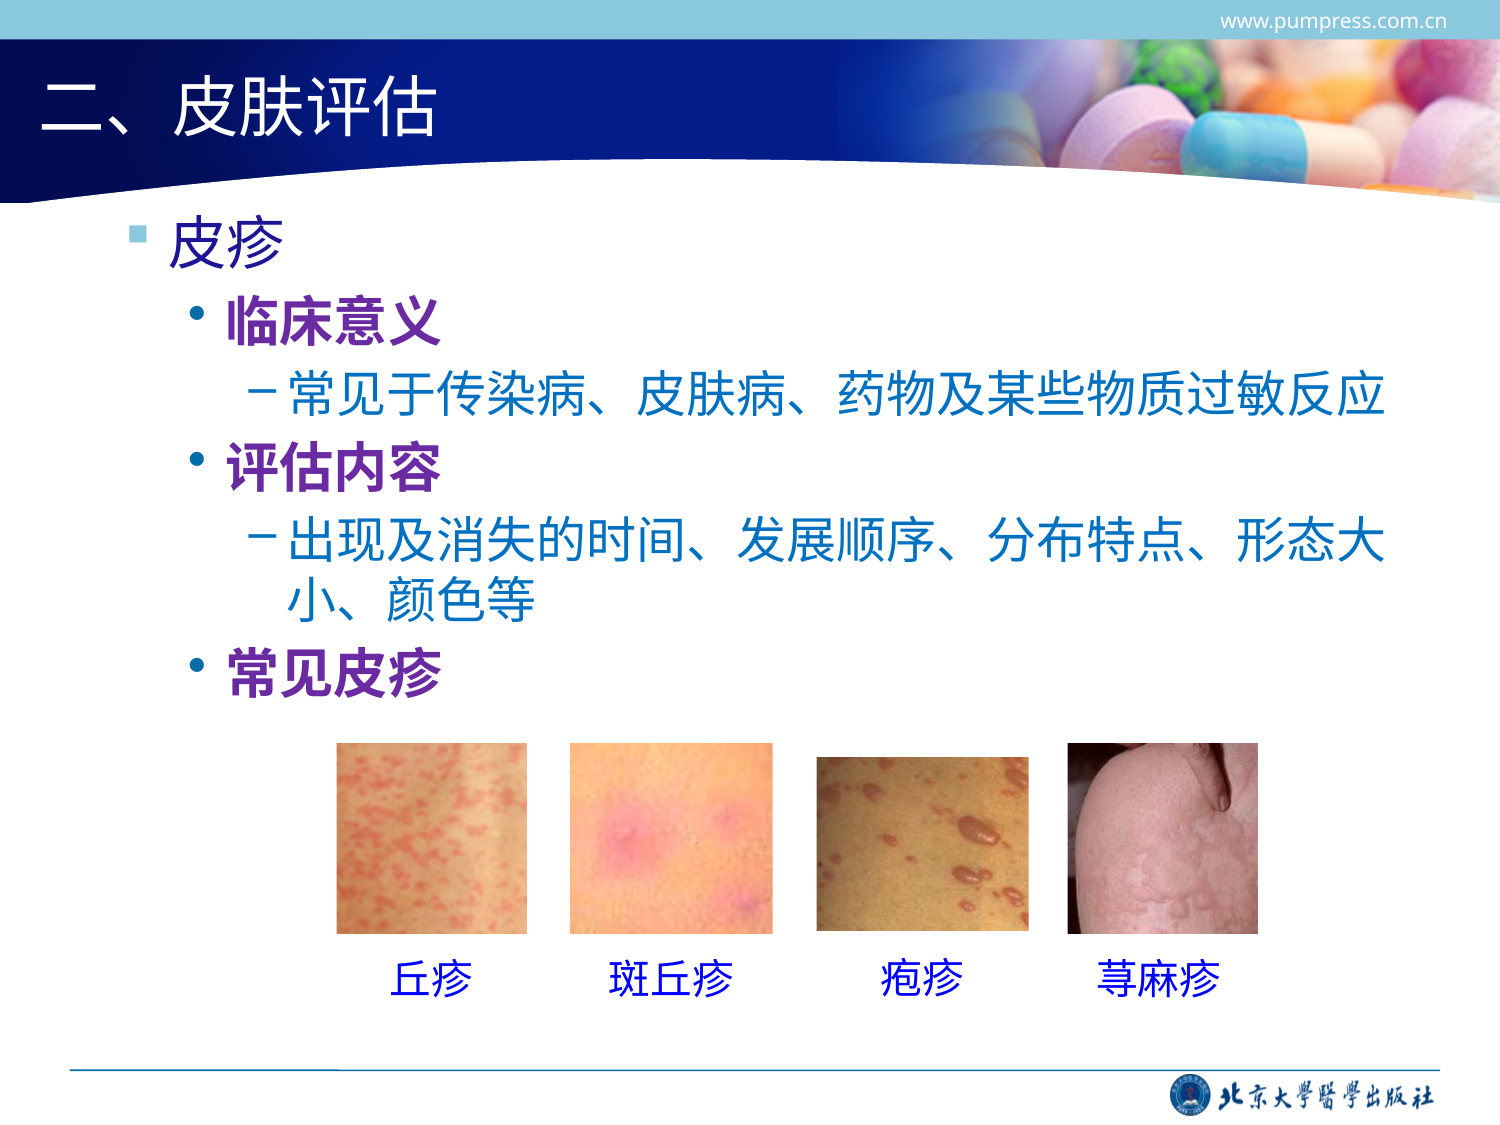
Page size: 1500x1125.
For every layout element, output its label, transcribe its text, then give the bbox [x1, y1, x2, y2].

picture [816, 757, 1029, 931]
picture [569, 743, 773, 935]
picture [336, 743, 528, 935]
picture [1067, 743, 1259, 935]
list 皮疹 临床意义 常见于传染病、皮肤病、药物及某些物质过敏反应 评估内容 出现及消失的时间、发展顺序、分布特点、形态大小、颜色等 常见皮疹 [49, 198, 1463, 1026]
text_box 斑丘疹 [593, 945, 749, 1011]
slide_number www.pumpress.com.cn [1024, 0, 1463, 38]
text_box 丘疹 [375, 945, 489, 1011]
picture [0, 40, 1500, 203]
text_box 疱疹 [865, 944, 980, 1009]
title 二、皮肤评估 [23, 58, 1349, 152]
text_box 荨麻疹 [1081, 945, 1237, 1011]
picture [1170, 1074, 1436, 1118]
